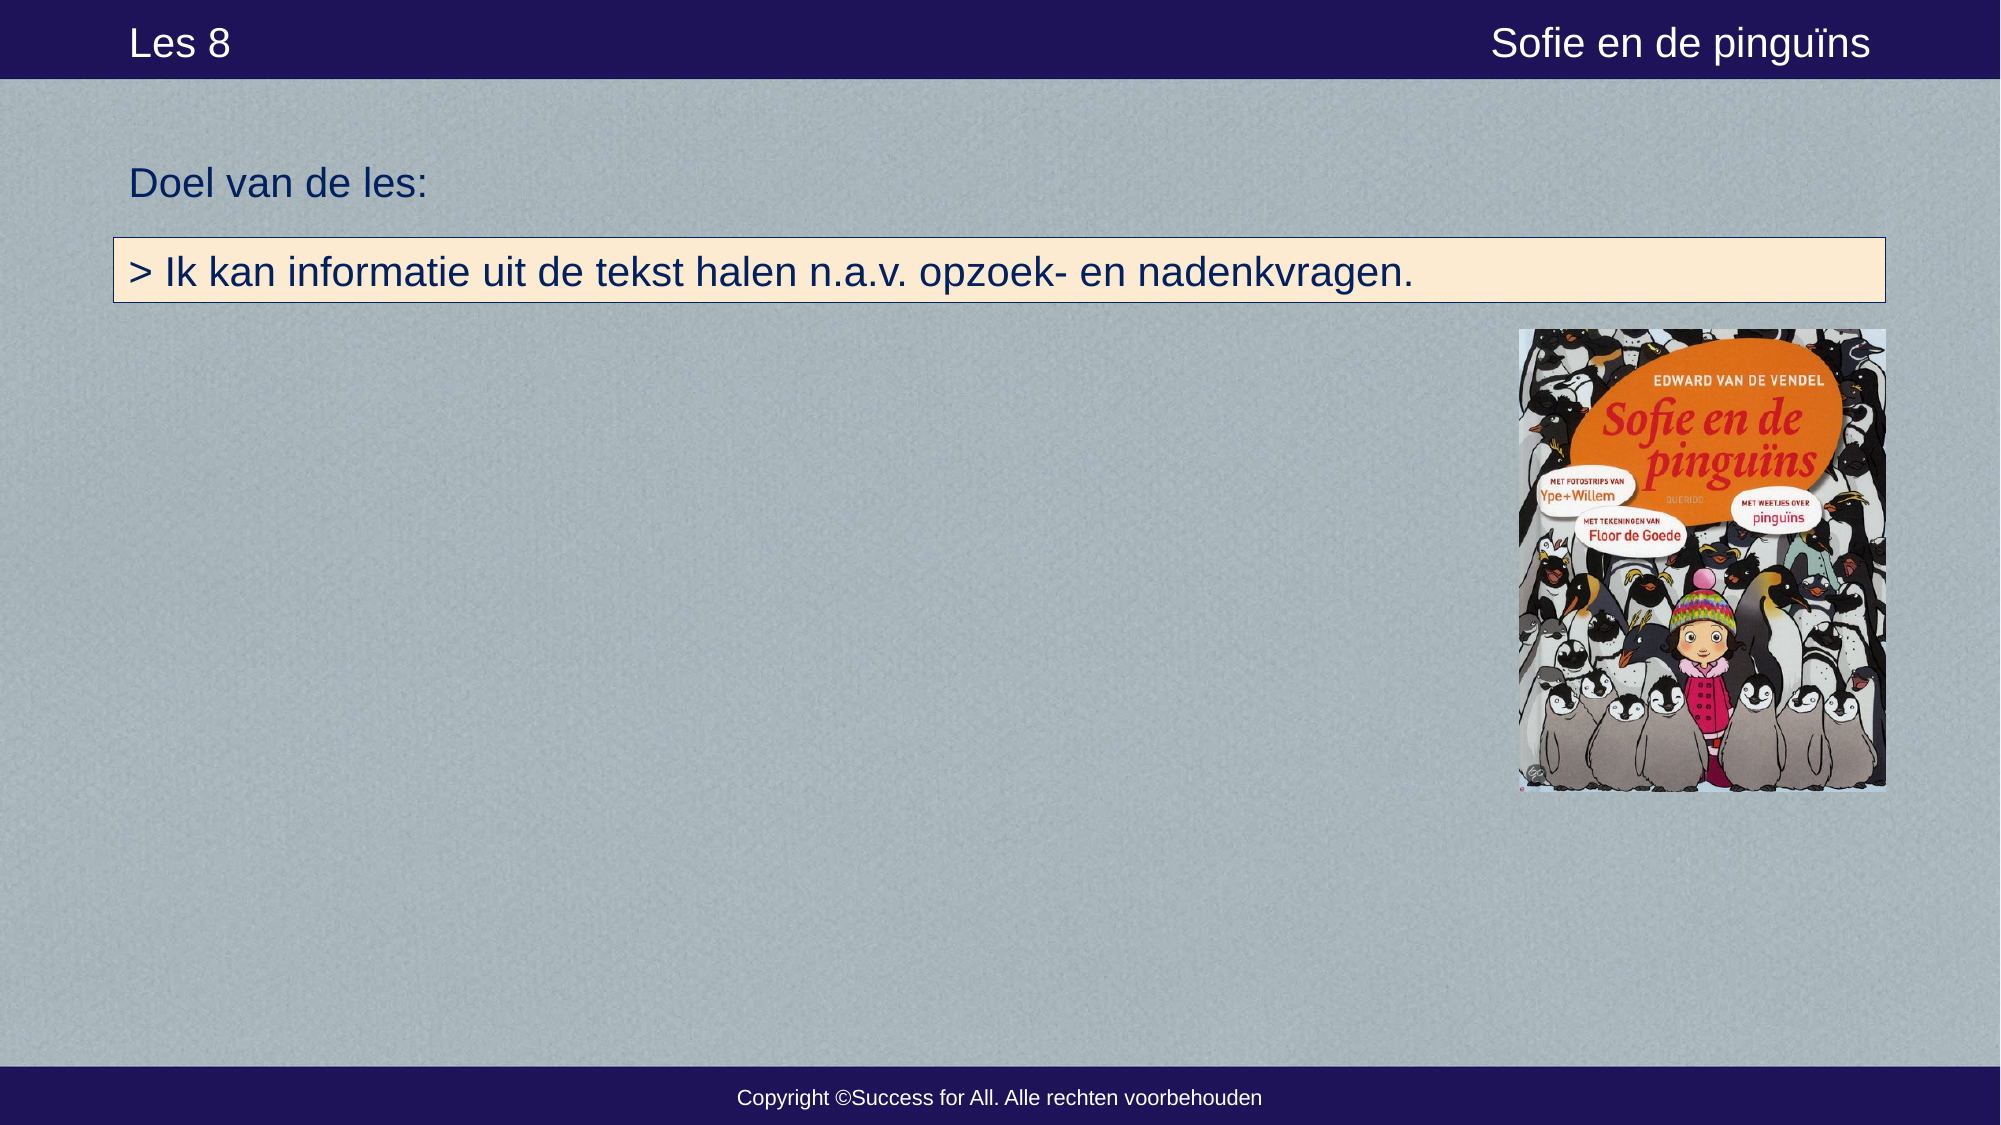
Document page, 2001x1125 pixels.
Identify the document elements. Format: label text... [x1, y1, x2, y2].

text_box Sofie en de pinguïns [999, 8, 1886, 73]
text_box Les 8 [114, 8, 354, 73]
picture [0, 0, 2001, 1125]
text_box Copyright ©Success for All. Alle rechten voorbehouden [0, 1076, 2000, 1125]
text_box Doel van de les: [113, 148, 1635, 214]
text_box > Ik kan informatie uit de tekst halen n.a.v. opzoek- en nadenkvragen. [113, 237, 1886, 303]
